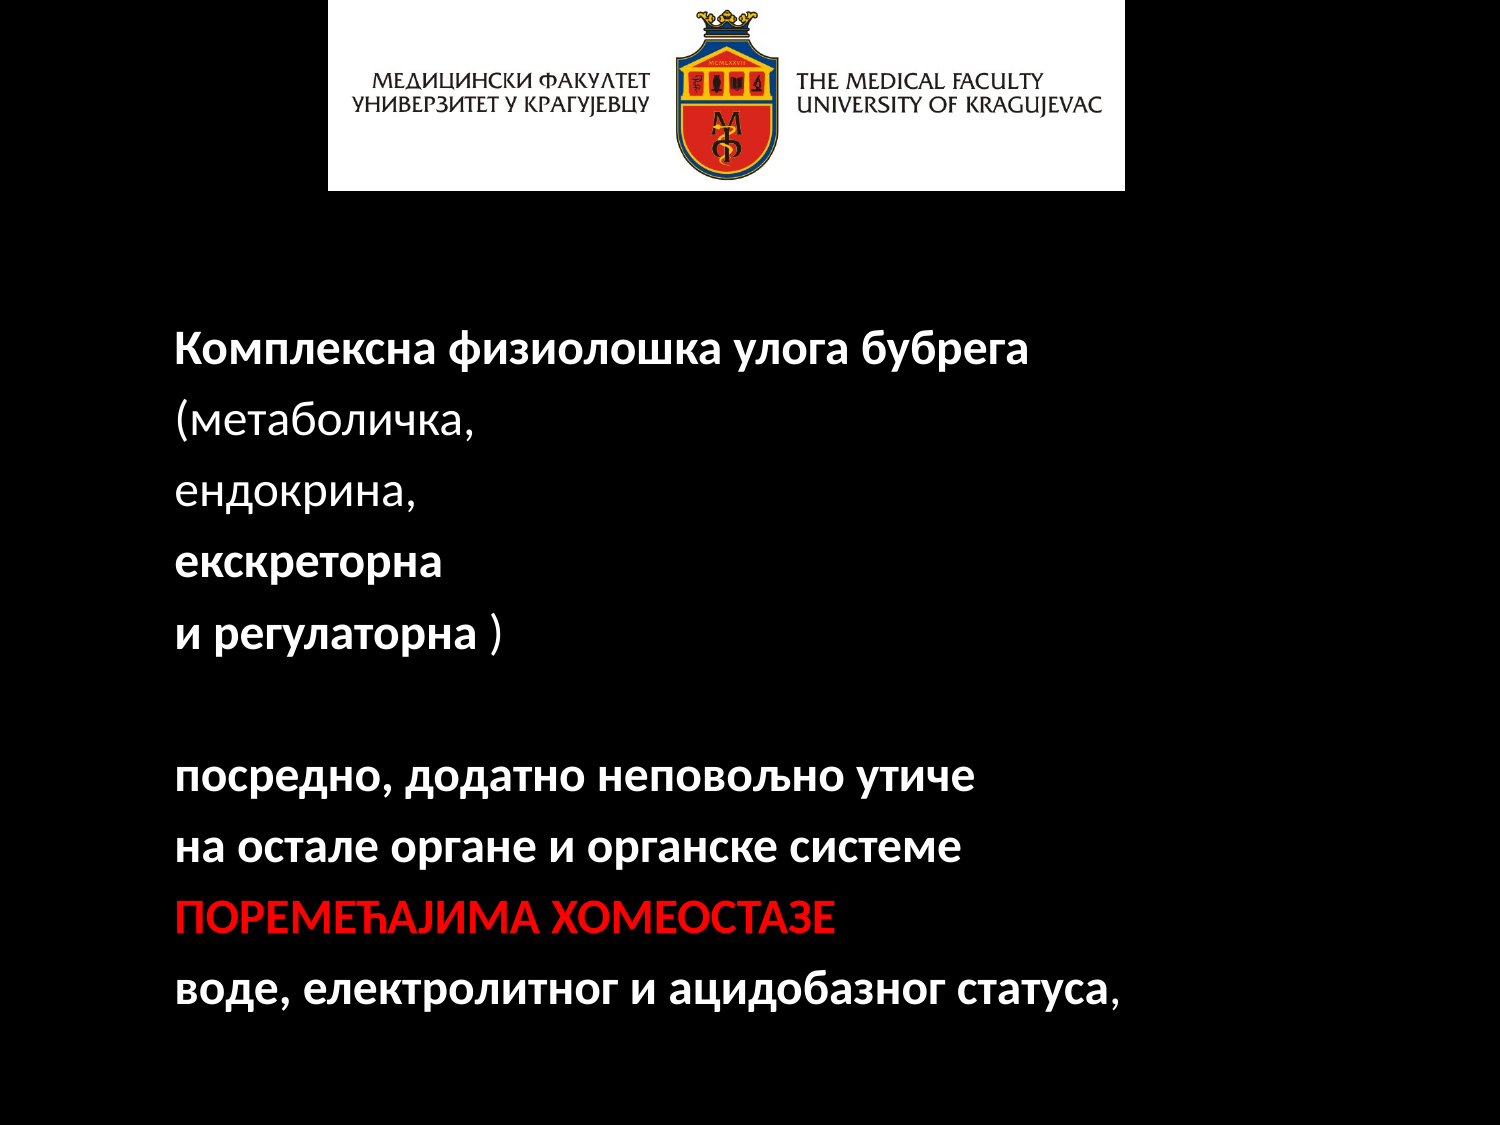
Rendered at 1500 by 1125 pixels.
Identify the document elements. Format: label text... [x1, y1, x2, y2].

list Комплексна физиолошка улога бубрега (метаболичка, ендокрина, екскреторна и регулаторна ) посредно, додатно неповољно утиче на остале органе и органске системе ПОРЕМЕЋАЈИМА ХОМЕОСТАЗЕ воде, електролитног и ацидобазног статуса, [159, 314, 1454, 1029]
picture [328, 0, 1125, 191]
